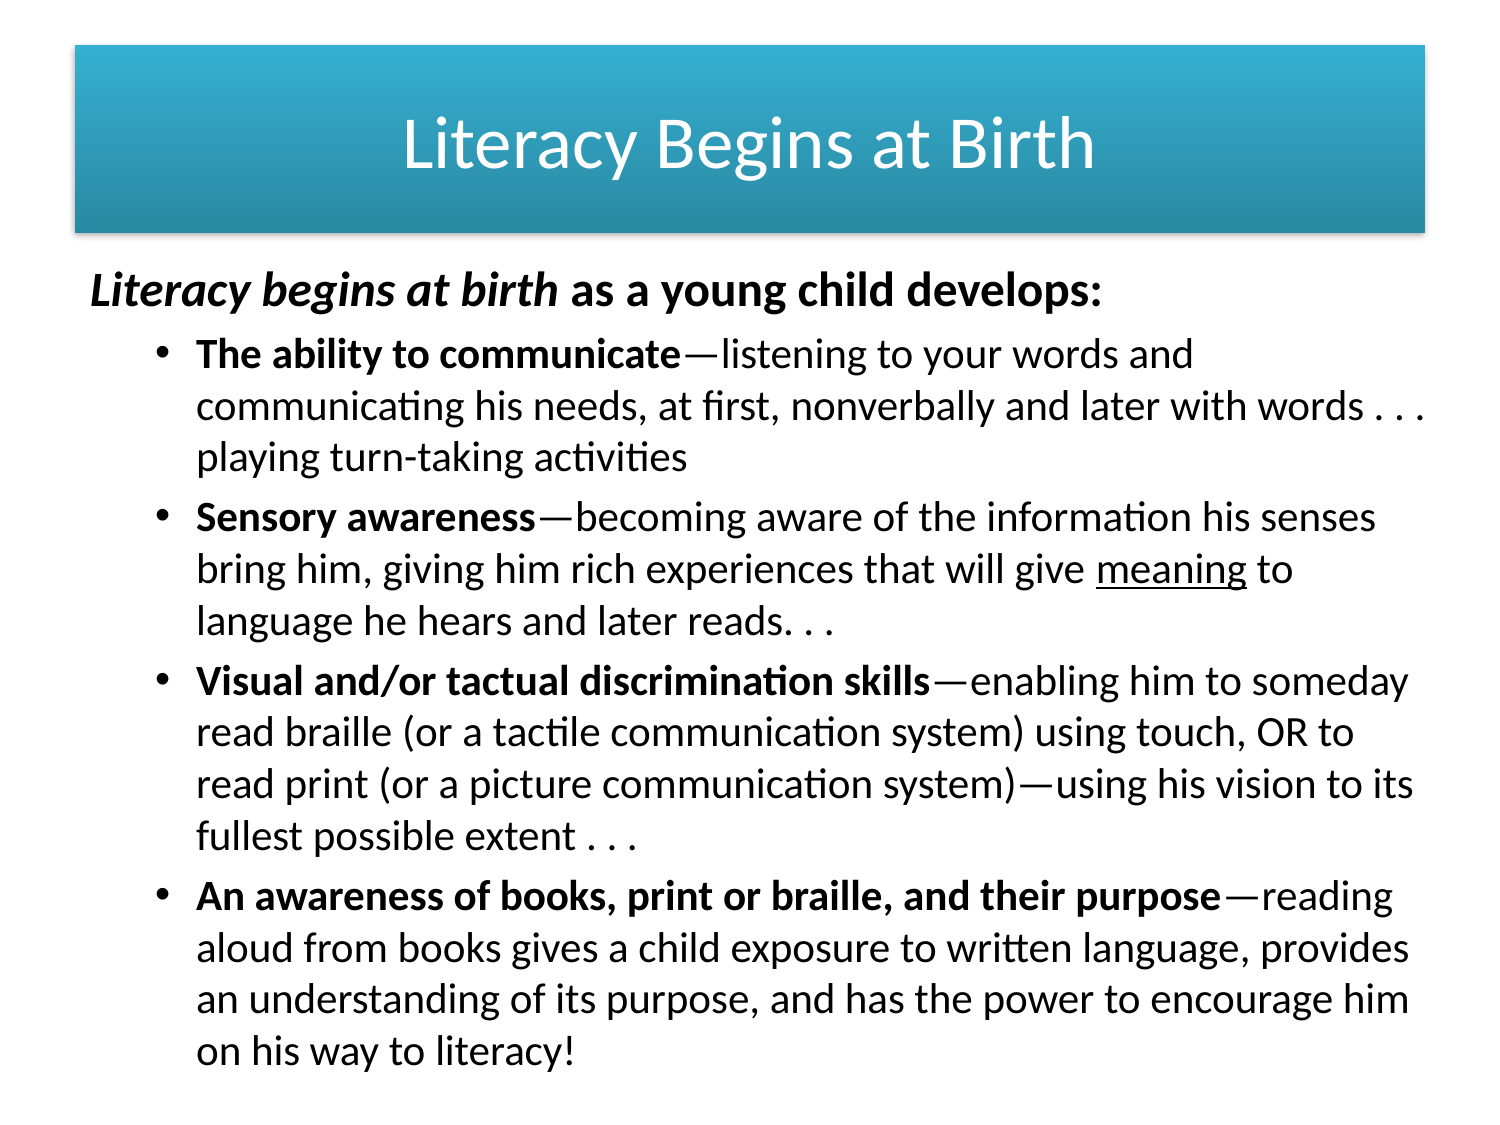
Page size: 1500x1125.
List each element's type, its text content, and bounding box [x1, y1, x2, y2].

title Literacy Begins at Birth [75, 45, 1425, 233]
list Literacy begins at birth as a young child develops: The ability to communicate—listening to your words and communicating his needs, at first, nonverbally and later with words . . . playing turn-taking activities Sensory awareness—becoming aware of the information his senses bring him, giving him rich experiences that will give meaning to language he hears and later reads. . . Visual and/or tactual discrimination skills—enabling him to someday read braille (or a tactile communication system) using touch, OR to read print (or a picture communication system)—using his vision to its fullest possible extent . . . An awareness of books, print or braille, and their purpose—reading aloud from books gives a child exposure to written language, provides an understanding of its purpose, and has the power to encourage him on his way to literacy! [75, 249, 1450, 1088]
text_box [74, 412, 1438, 1088]
